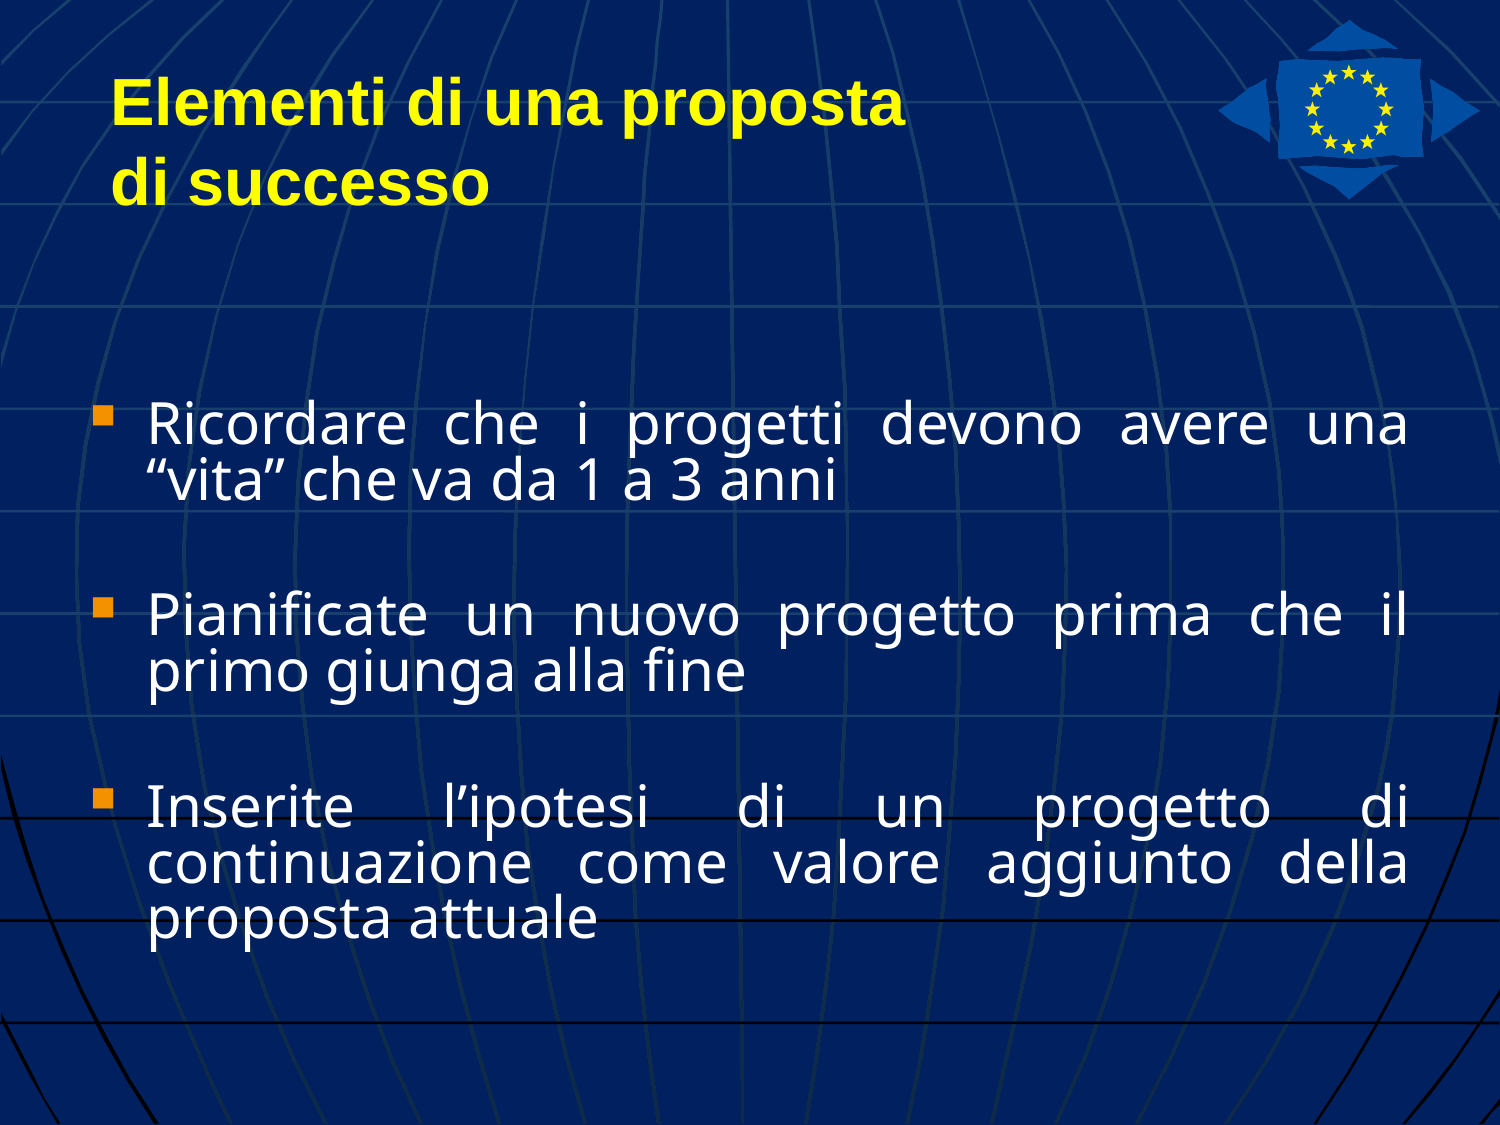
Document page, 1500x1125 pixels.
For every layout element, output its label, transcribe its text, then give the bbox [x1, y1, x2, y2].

picture [1214, 17, 1485, 203]
list Ricordare che i progetti devono avere una “vita” che va da 1 a 3 anni Pianificate un nuovo progetto prima che il primo giunga alla fine Inserite l’ipotesi di un progetto di continuazione come valore aggiunto della proposta attuale [75, 262, 1425, 1006]
title Elementi di una proposta di successo [75, 45, 961, 233]
